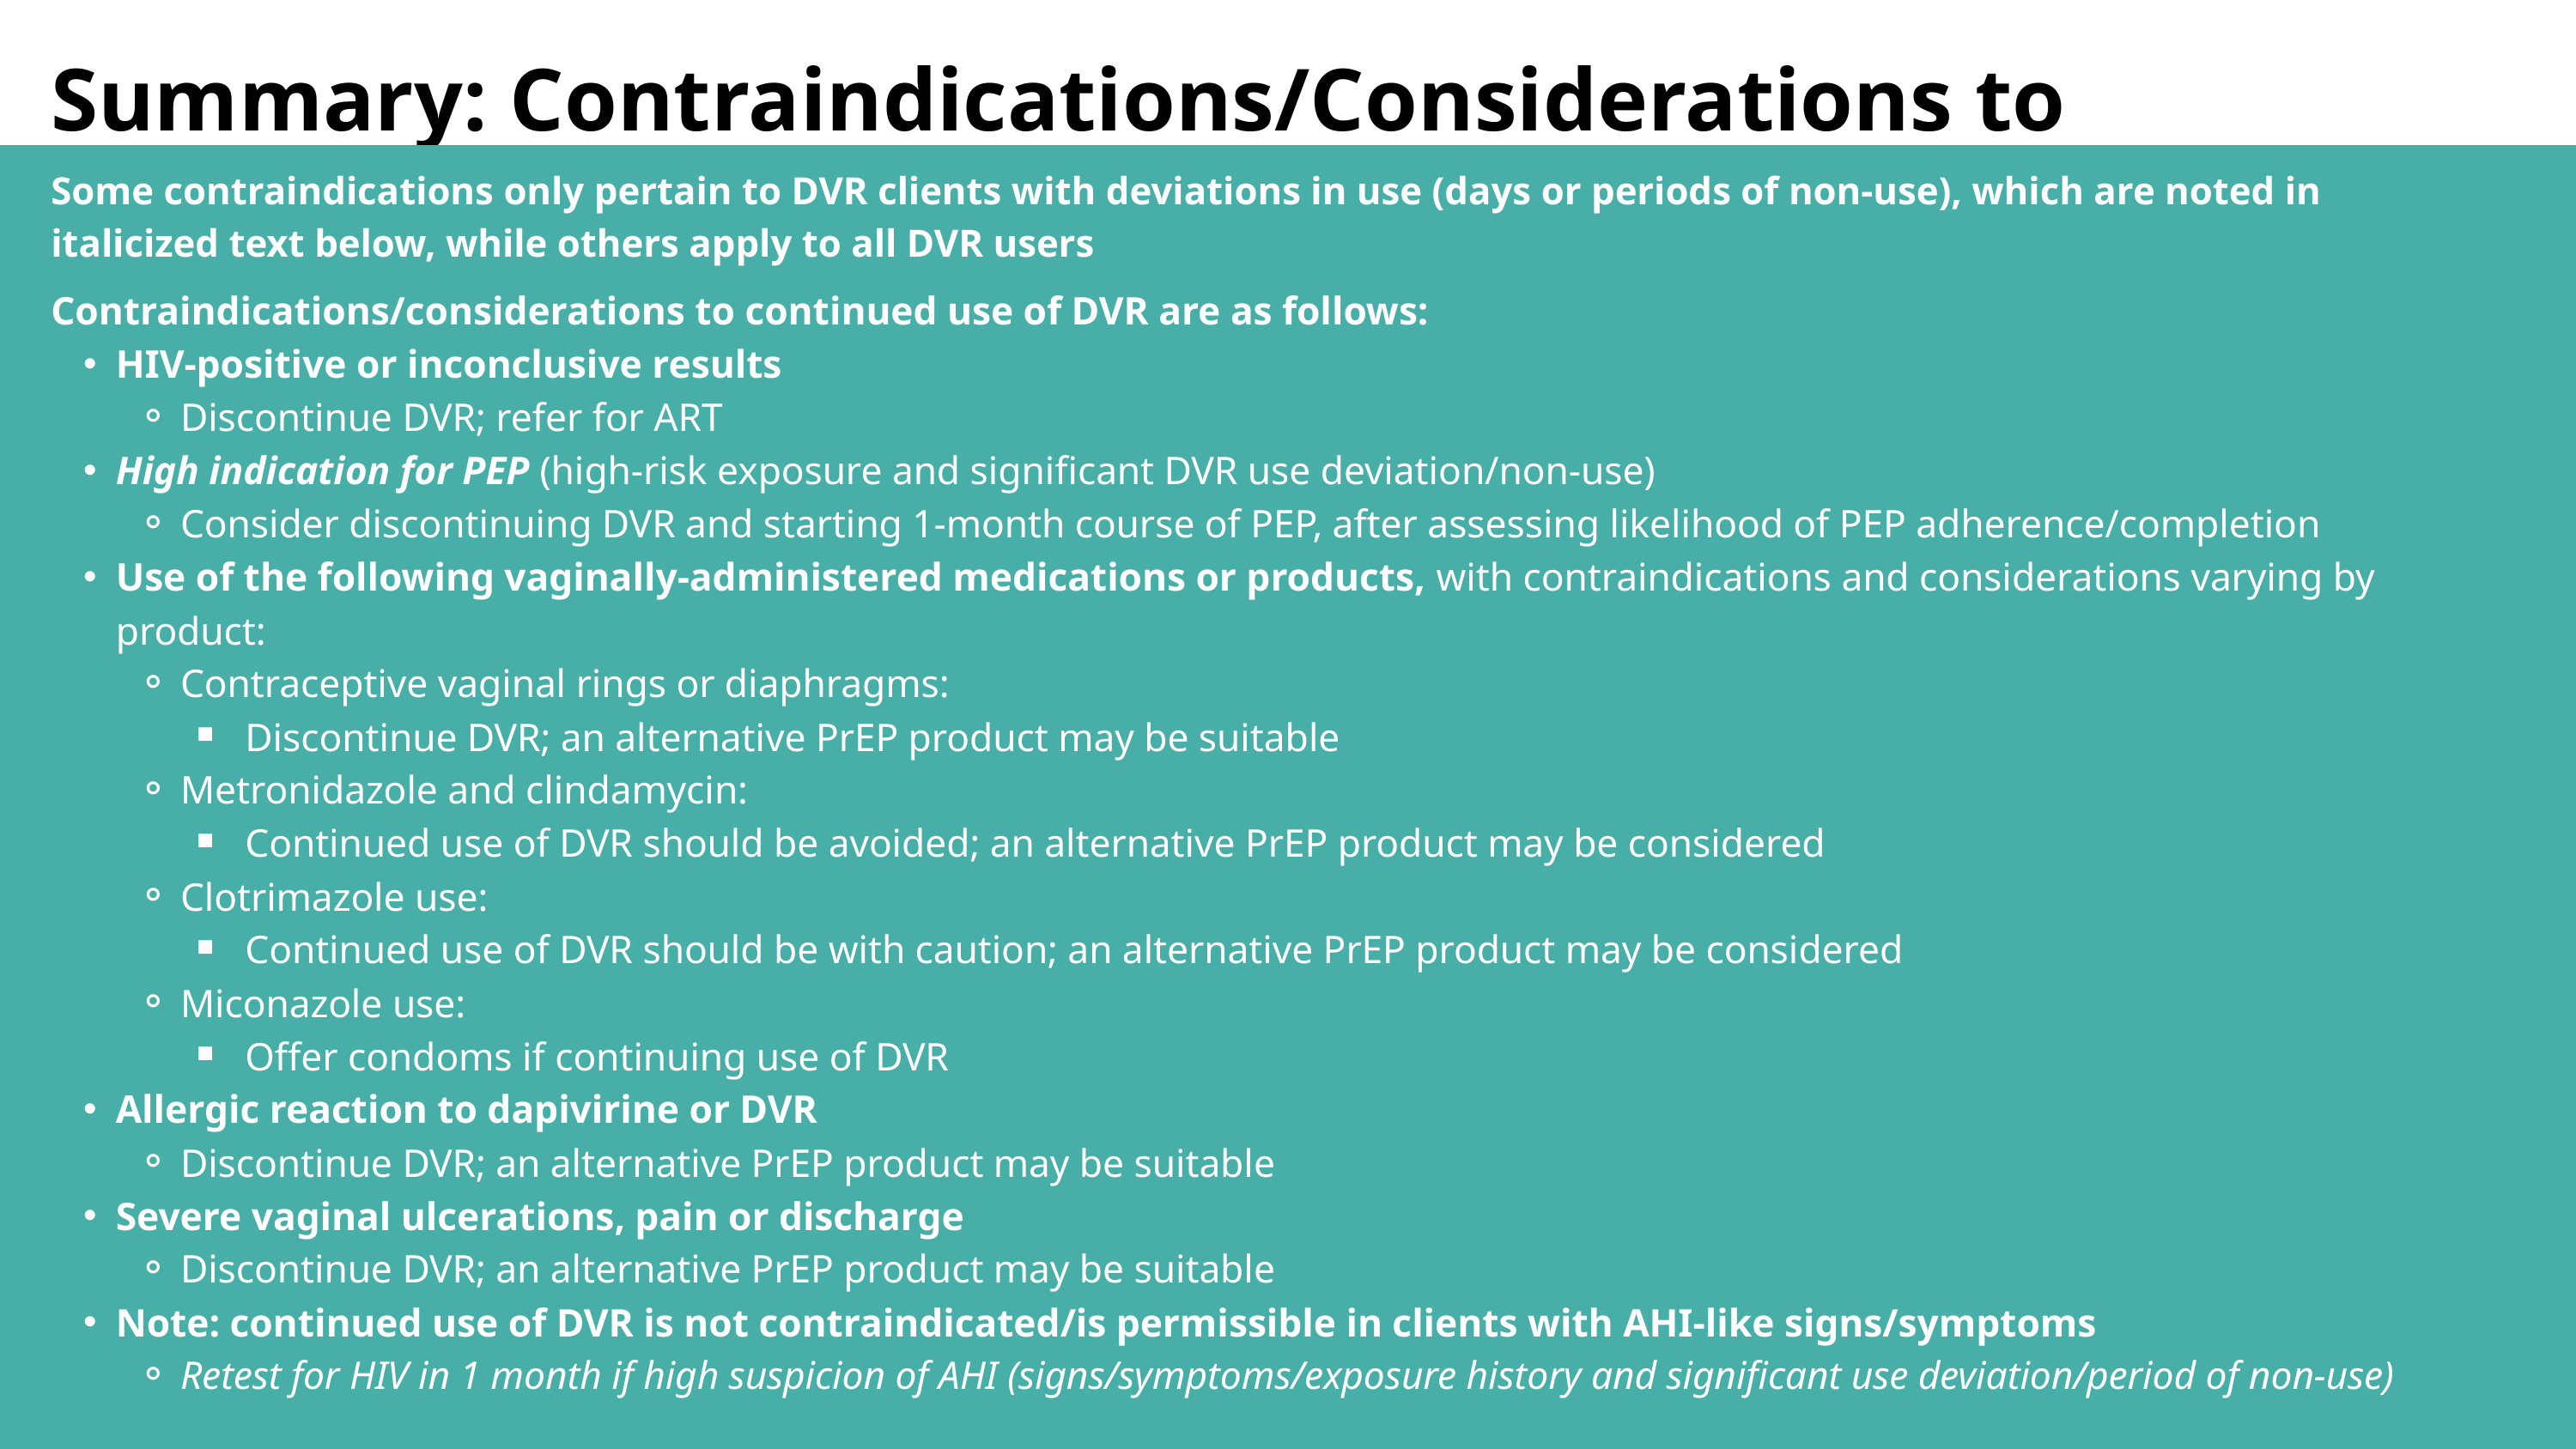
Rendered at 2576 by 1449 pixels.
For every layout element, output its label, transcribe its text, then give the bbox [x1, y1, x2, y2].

text_box Summary: Contraindications/Considerations to DVR use [51, 27, 2234, 142]
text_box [0, 144, 2576, 1449]
